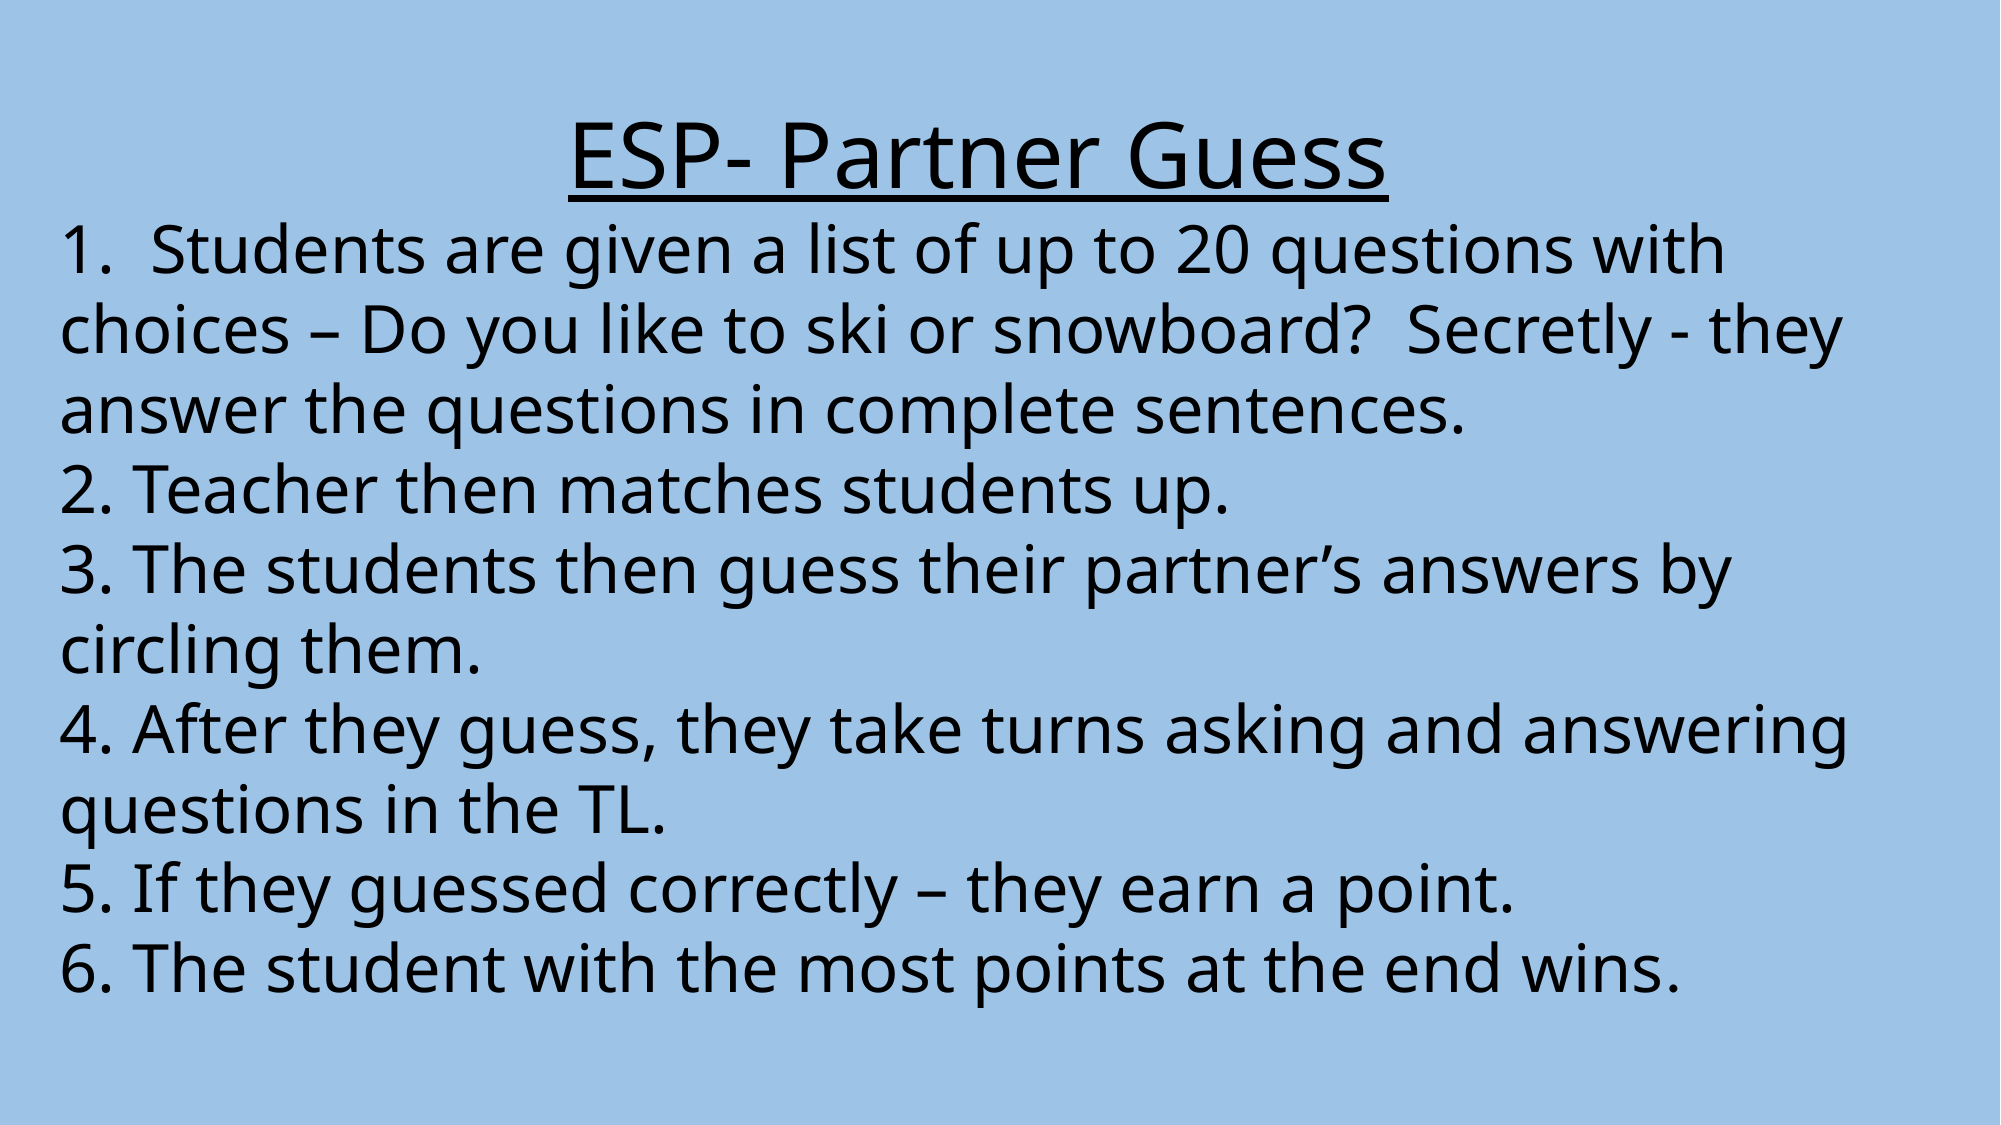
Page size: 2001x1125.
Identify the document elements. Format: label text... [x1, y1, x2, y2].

text_box ESP- Partner Guess 1. Students are given a list of up to 20 questions with choices – Do you like to ski or snowboard? Secretly - they answer the questions in complete sentences. 2. Teacher then matches students up. 3. The students then guess their partner’s answers by circling them. 4. After they guess, they take turns asking and answering questions in the TL. 5. If they guessed correctly – they earn a point. 6. The student with the most points at the end wins. [44, 89, 1913, 1114]
